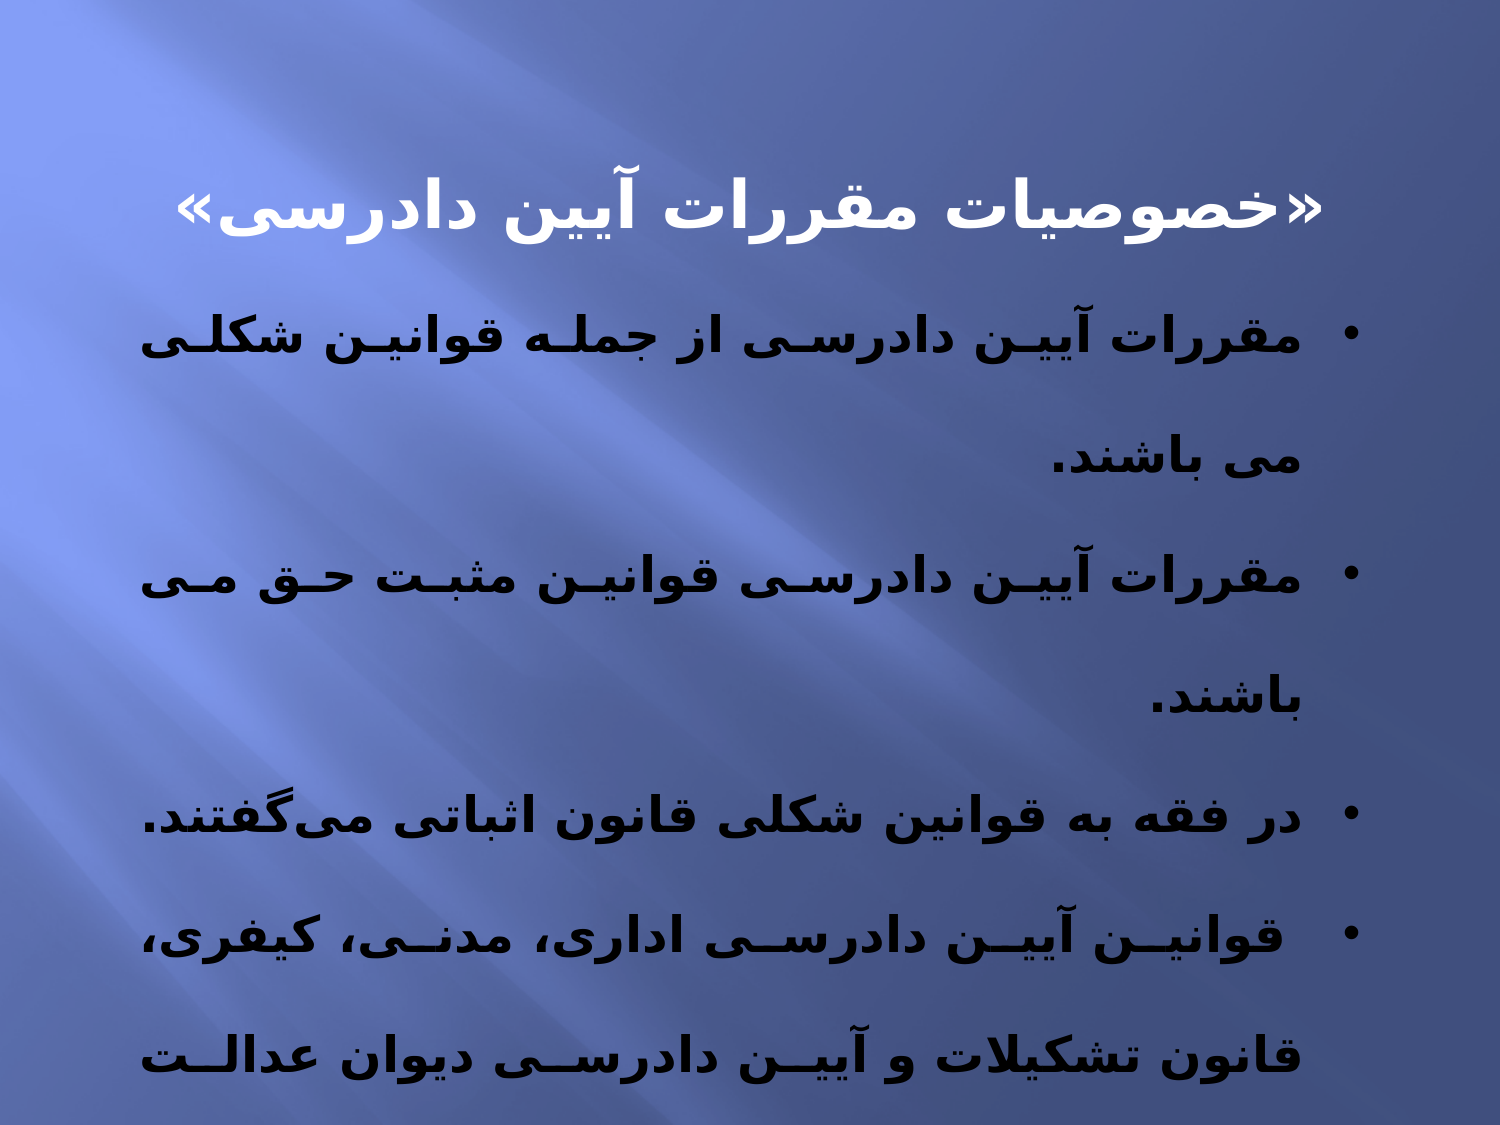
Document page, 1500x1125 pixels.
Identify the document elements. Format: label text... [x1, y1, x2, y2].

text_box «خصوصیات مقررات آیین دادرسی» مقررات آیین دادرسی از جمله قوانین شکلی می باشند. مقررات آیین دادرسی قوانین مثبت حق می باشند. در فقه به قوانین شکلی قانون اثباتی می‌گفتند. قوانین آیین دادرسی اداری، مدنی، کیفری، قانون تشکیلات و آیین دادرسی دیوان عدالت اداری و مقررات دادرسی مالیاتی جزو قوانین شکلی می باشند. [125, 74, 1375, 1125]
